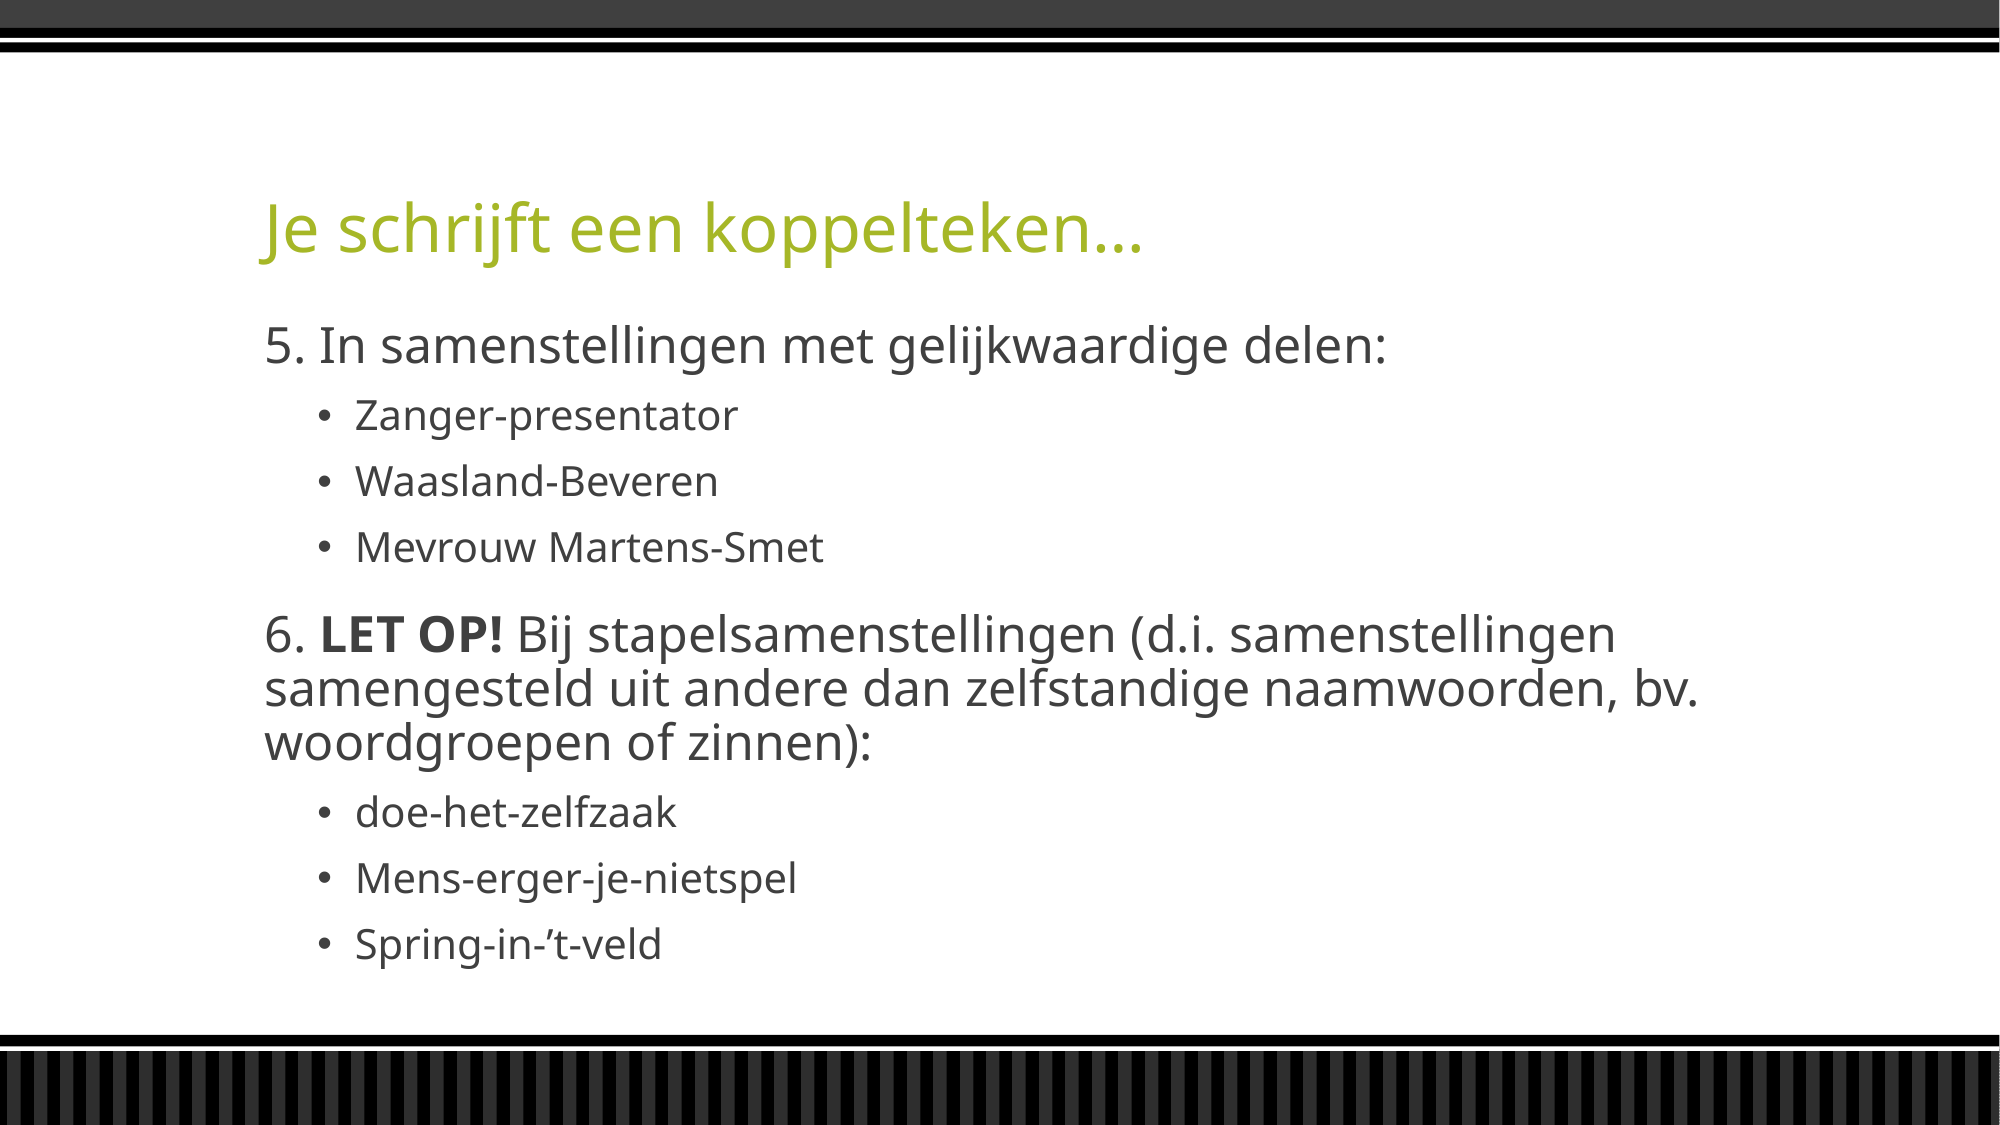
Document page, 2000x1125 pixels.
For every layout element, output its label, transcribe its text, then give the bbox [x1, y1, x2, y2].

list 5. In samenstellingen met gelijkwaardige delen: Zanger-presentator Waasland-Beveren Mevrouw Martens-Smet 6. LET OP! Bij stapelsamenstellingen (d.i. samenstellingen samengesteld uit andere dan zelfstandige naamwoorden, bv. woordgroepen of zinnen): doe-het-zelfzaak Mens-erger-je-nietspel Spring-in-’t-veld [249, 312, 1750, 988]
title Je schrijft een koppelteken… [249, 99, 1750, 275]
